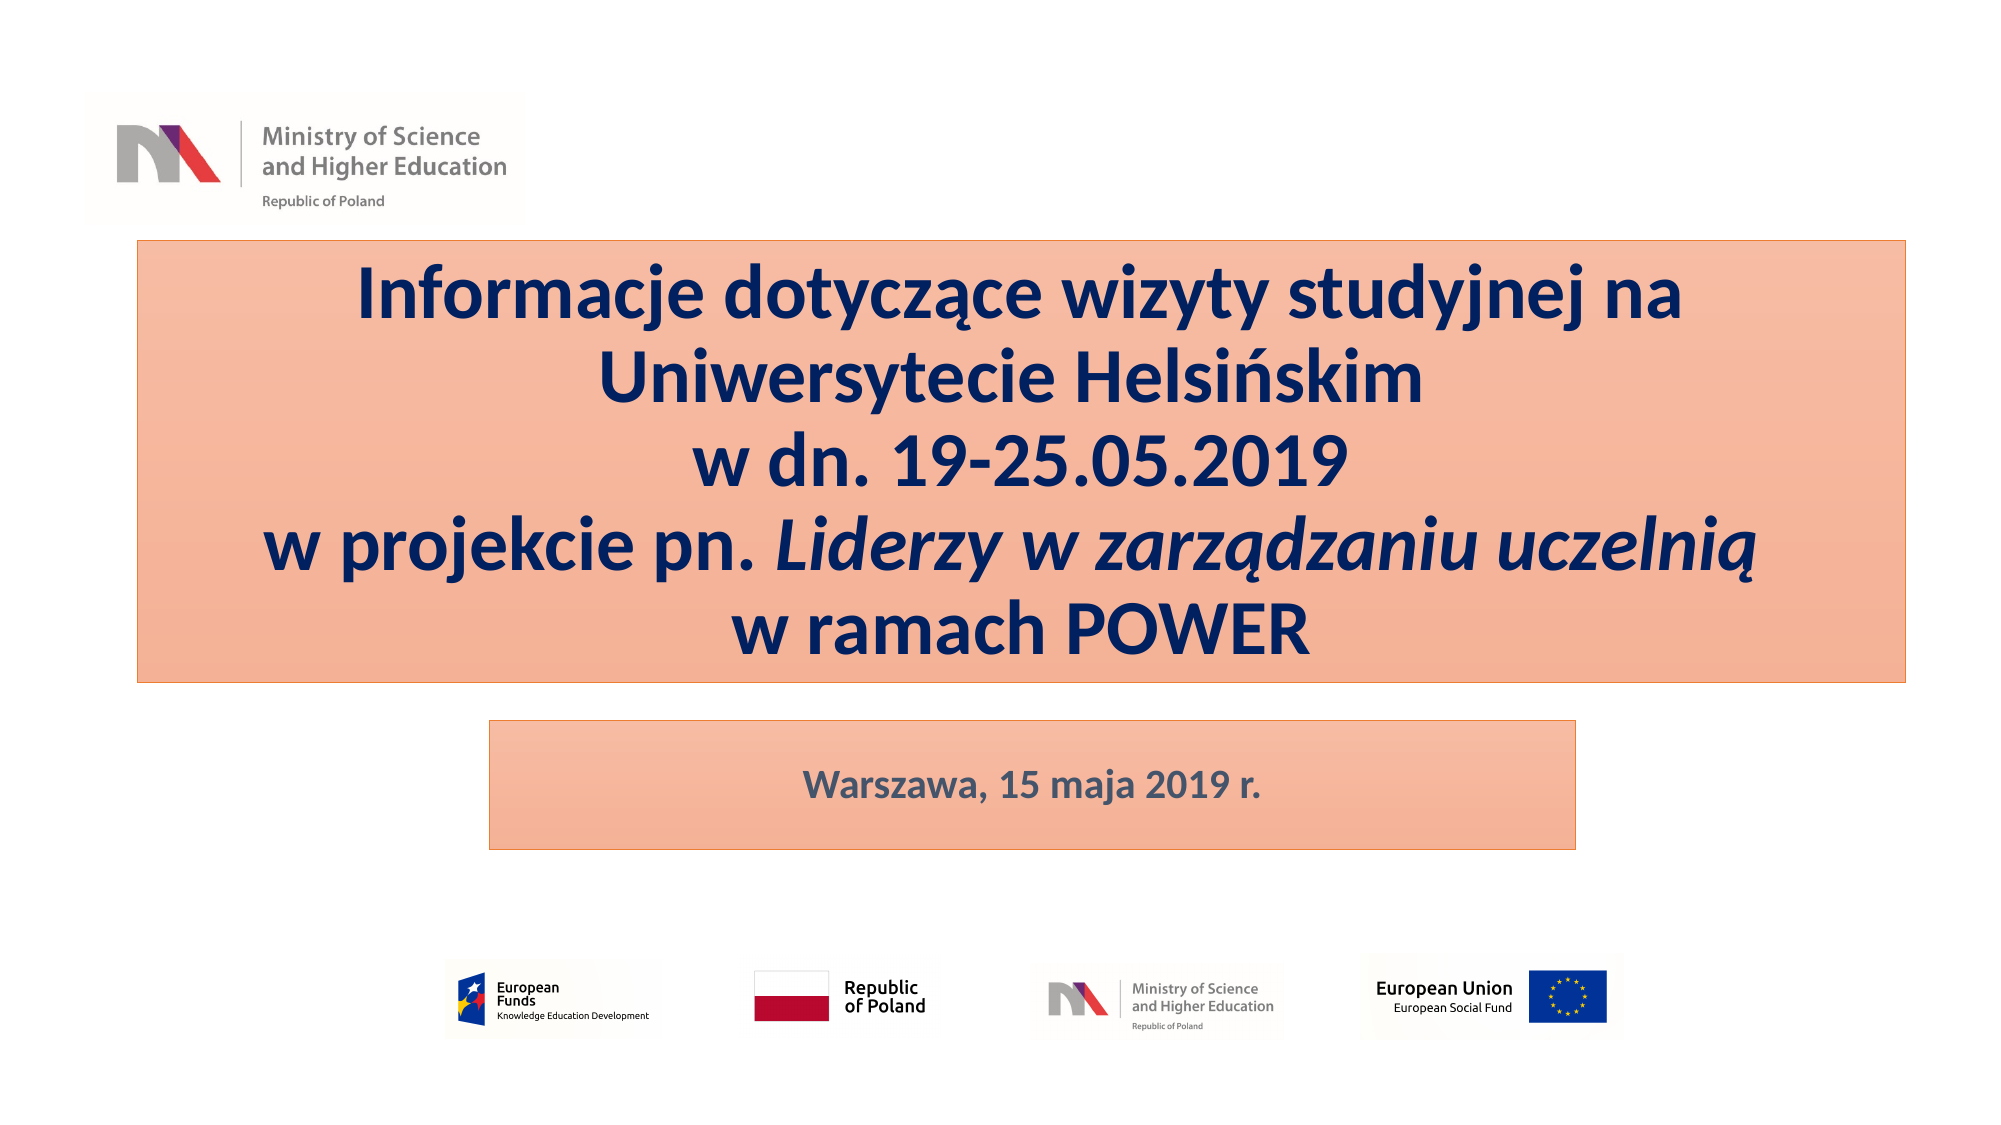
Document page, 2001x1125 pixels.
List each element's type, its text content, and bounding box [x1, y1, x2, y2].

title Informacje dotyczące wizyty studyjnej na Uniwersytecie Helsińskim w dn. 19-25.05.2019 w projekcie pn. Liderzy w zarządzaniu uczelnią w ramach POWER [137, 240, 1906, 683]
subtitle Warszawa, 15 maja 2019 r. [489, 720, 1576, 850]
picture [382, 953, 1653, 1040]
picture [85, 92, 525, 225]
